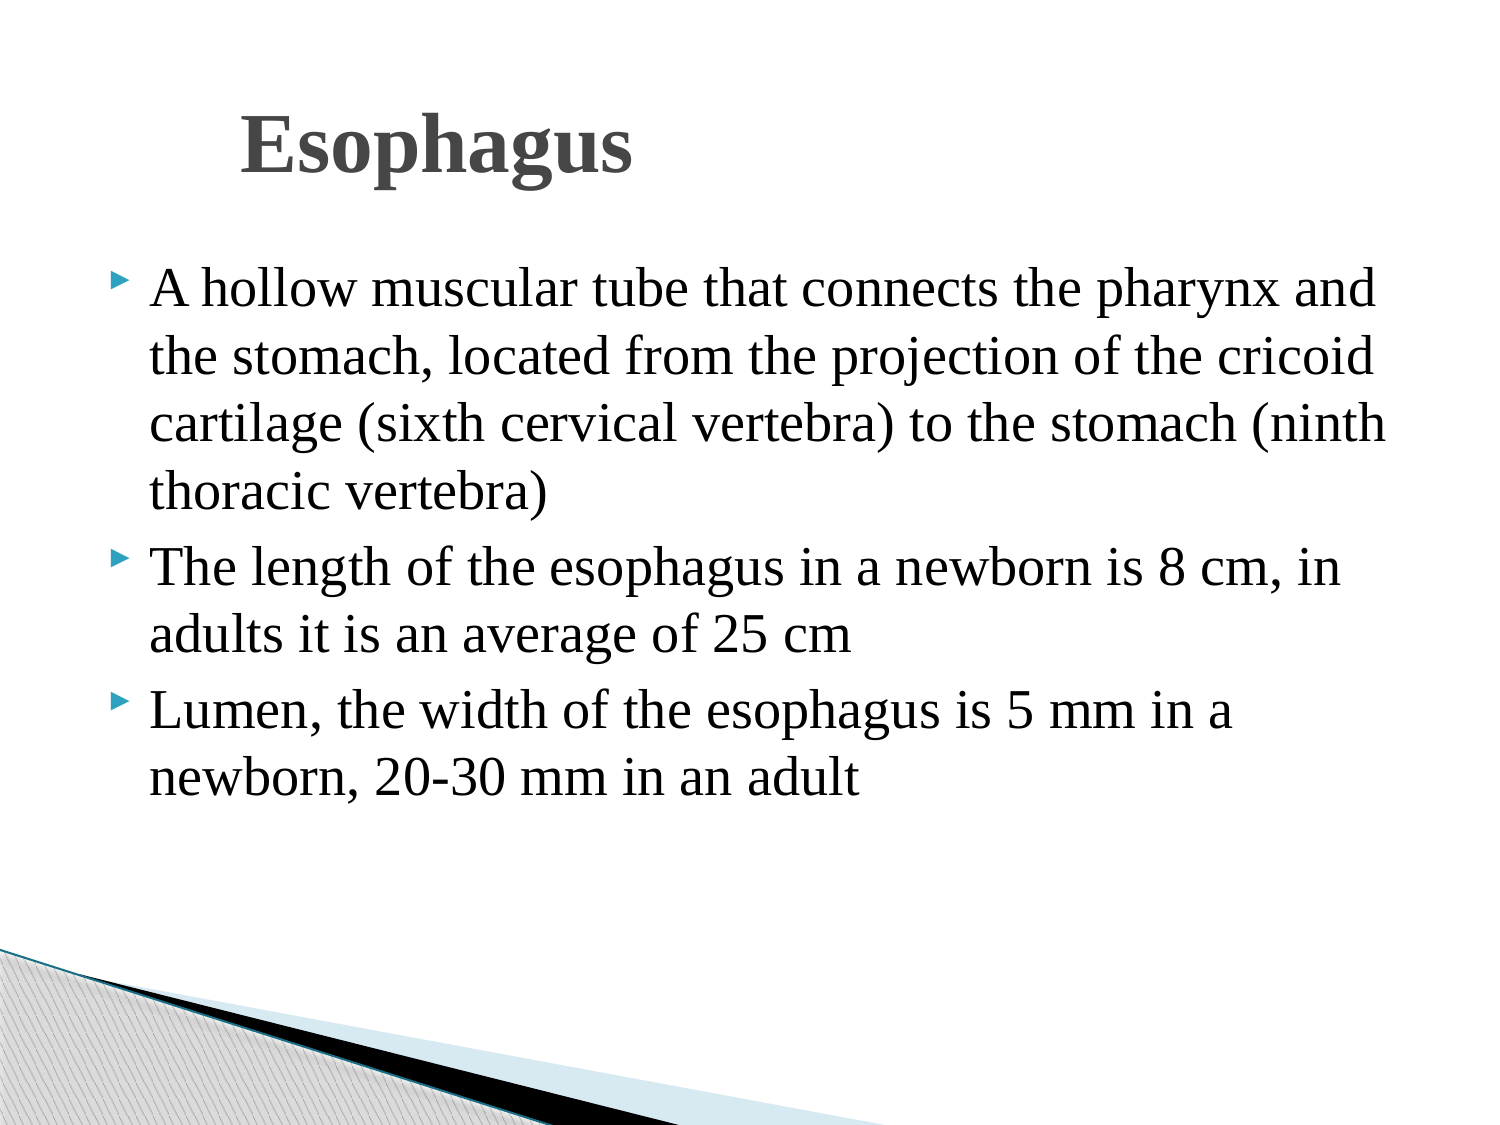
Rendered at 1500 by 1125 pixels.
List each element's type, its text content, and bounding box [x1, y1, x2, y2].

title Esophagus [75, 45, 1425, 233]
list A hollow muscular tube that connects the pharynx and the stomach, located from the projection of the cricoid cartilage (sixth cervical vertebra) to the stomach (ninth thoracic vertebra) The length of the esophagus in a newborn is 8 cm, in adults it is an average of 25 cm Lumen, the width of the esophagus is 5 mm in a newborn, 20-30 mm in an adult [75, 243, 1425, 986]
